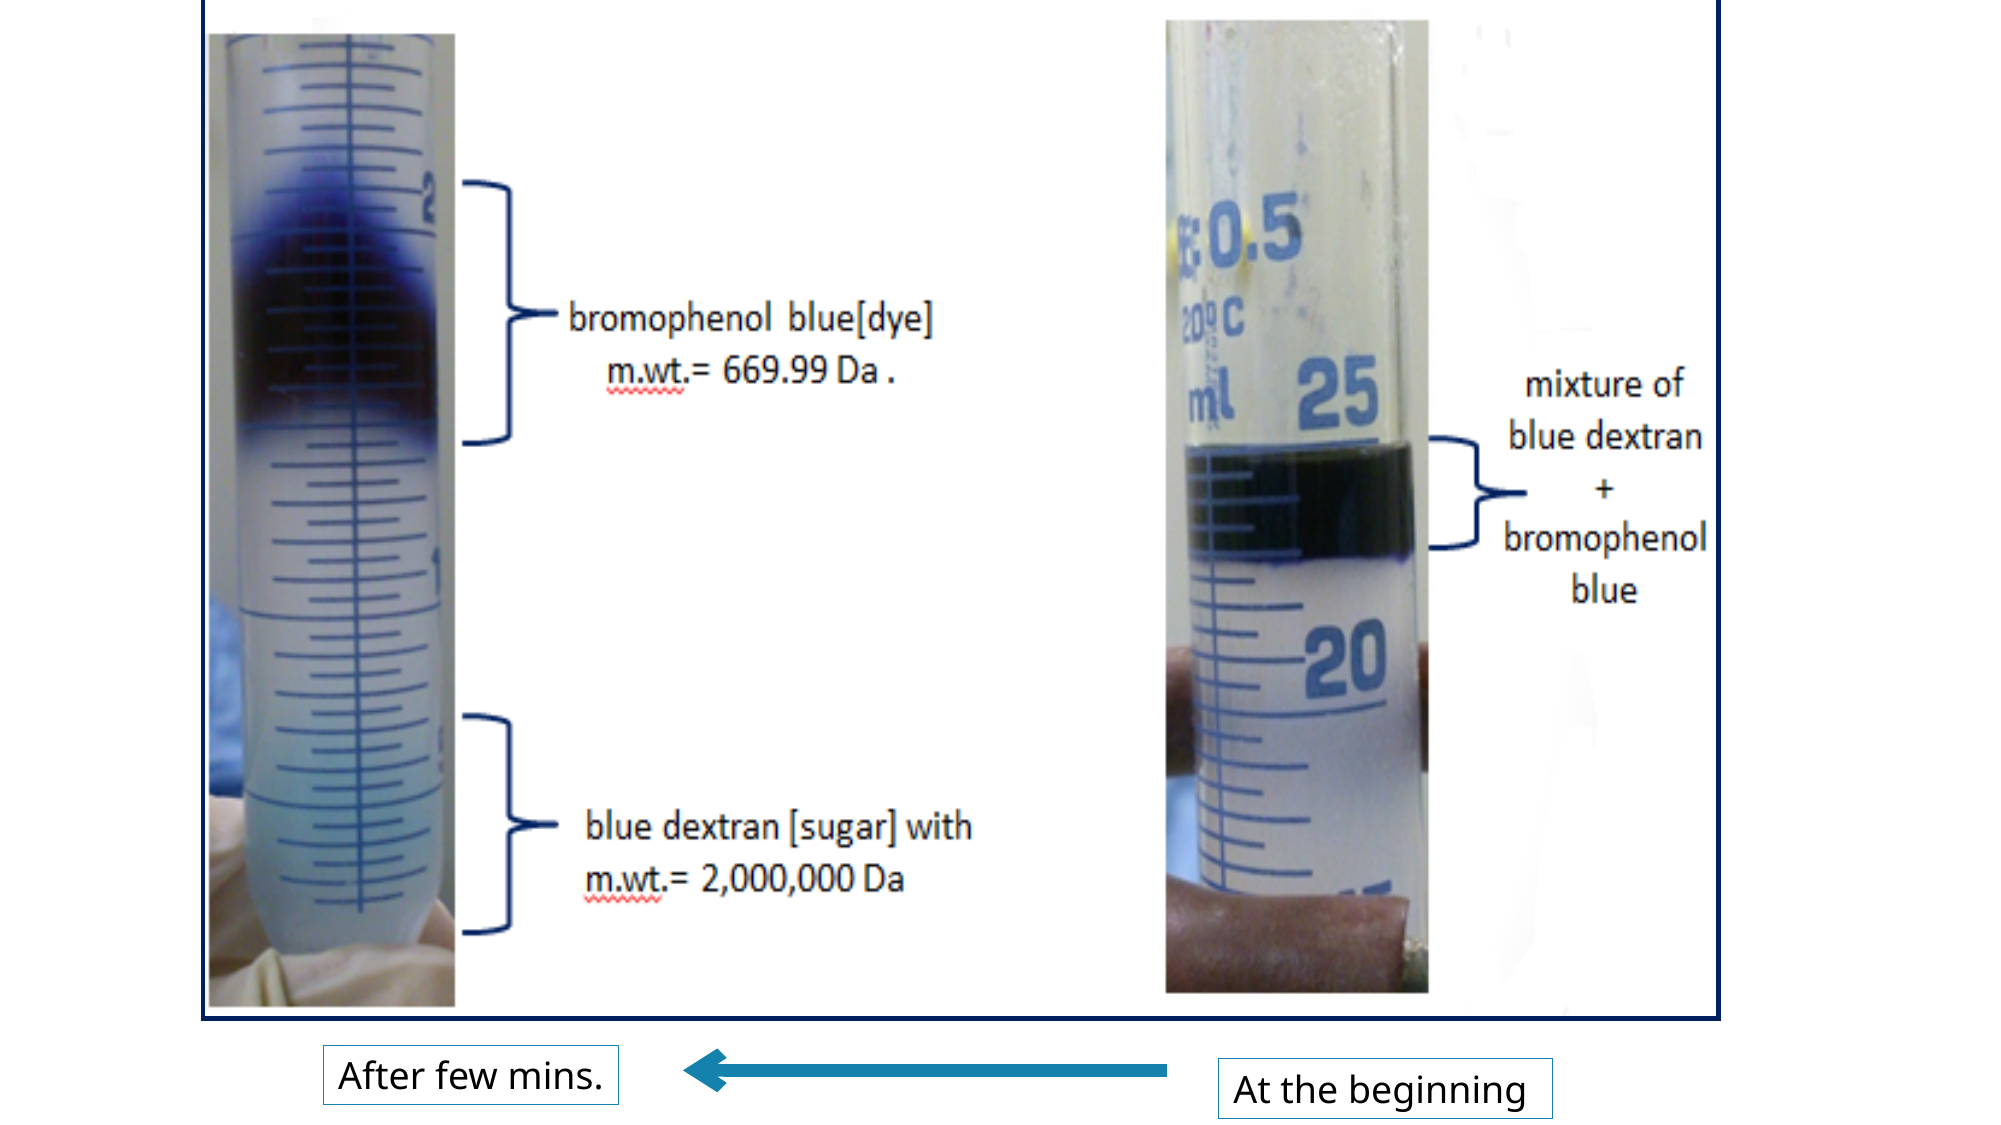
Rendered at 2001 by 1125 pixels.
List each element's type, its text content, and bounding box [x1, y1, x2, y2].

text_box At the beginning [1218, 1058, 1553, 1119]
text_box After few mins. [323, 1045, 619, 1105]
picture [205, 0, 1717, 1017]
